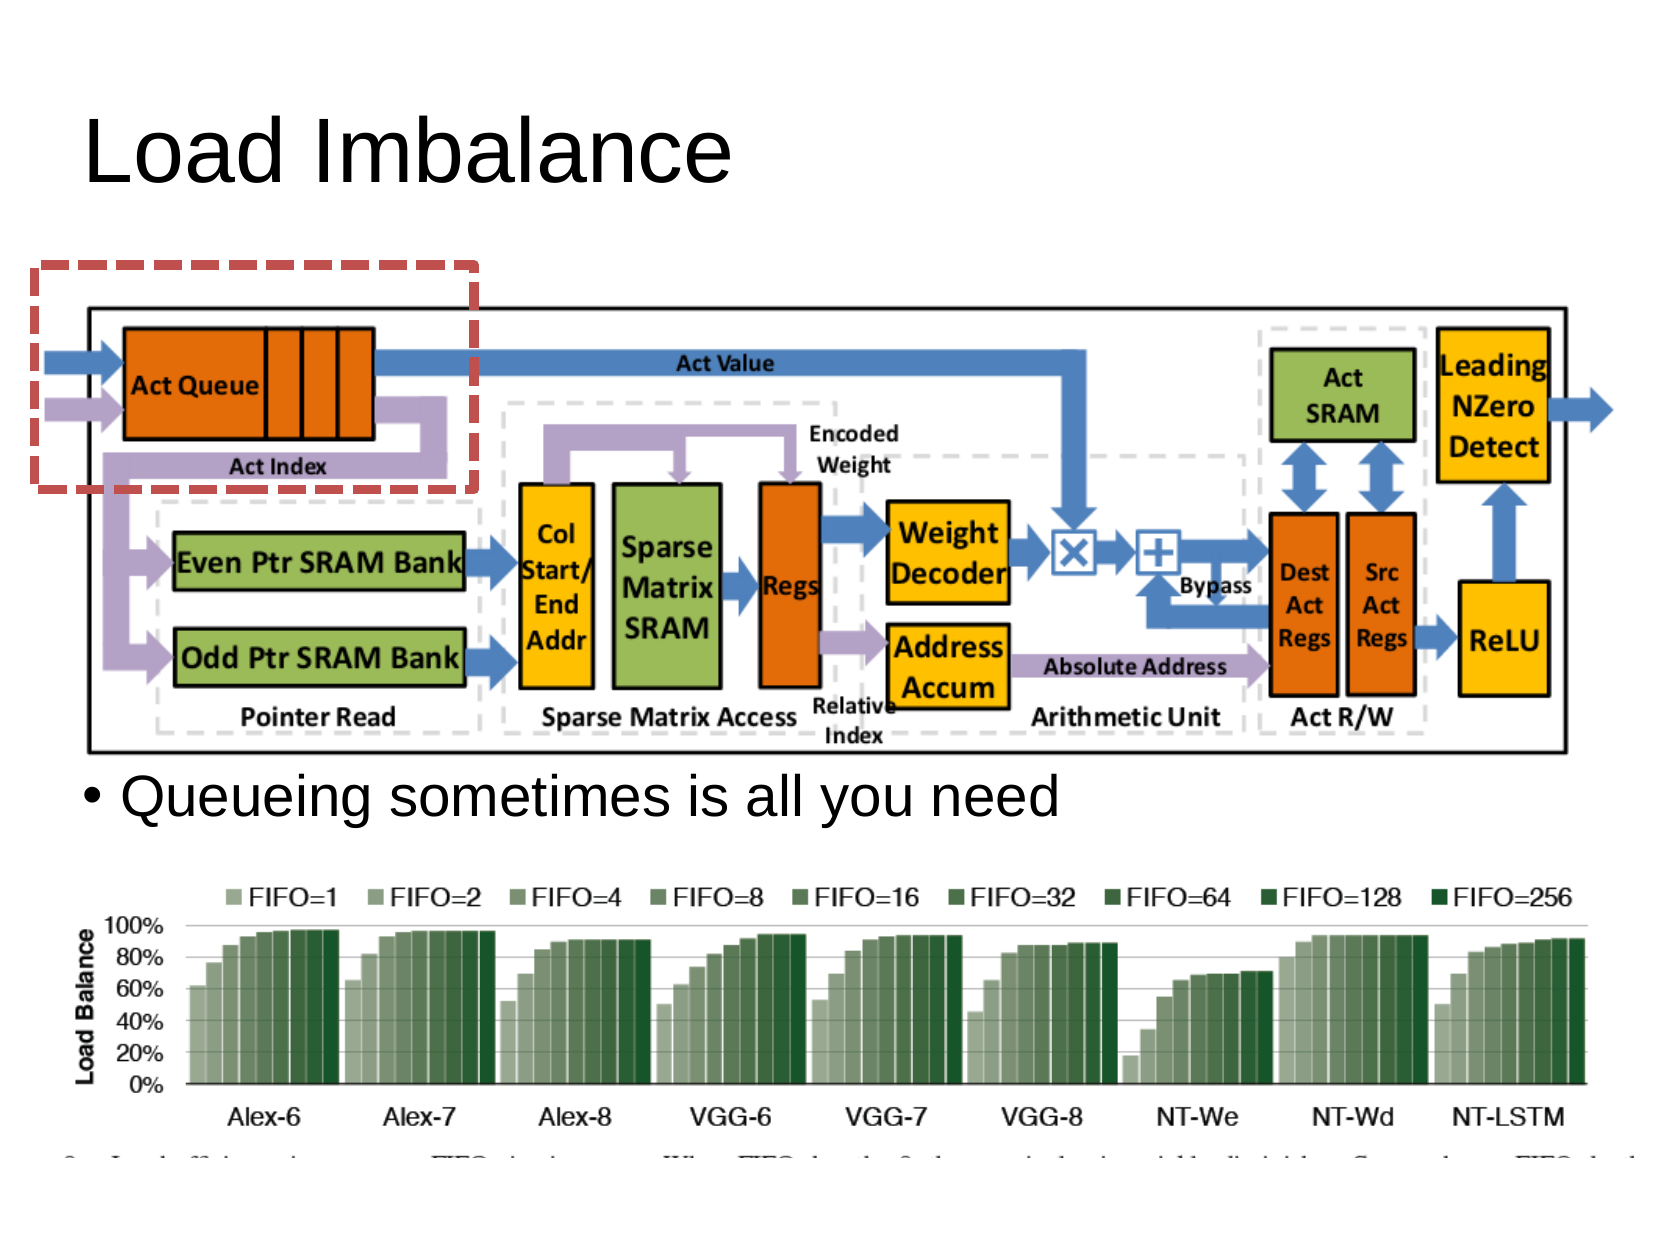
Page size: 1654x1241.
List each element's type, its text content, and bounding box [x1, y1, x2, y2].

title Load Imbalance [82, 49, 1571, 257]
list Queueing sometimes is all you need [82, 776, 1571, 859]
text_box [33, 263, 476, 290]
picture [34, 289, 1620, 767]
picture [47, 861, 1654, 1158]
